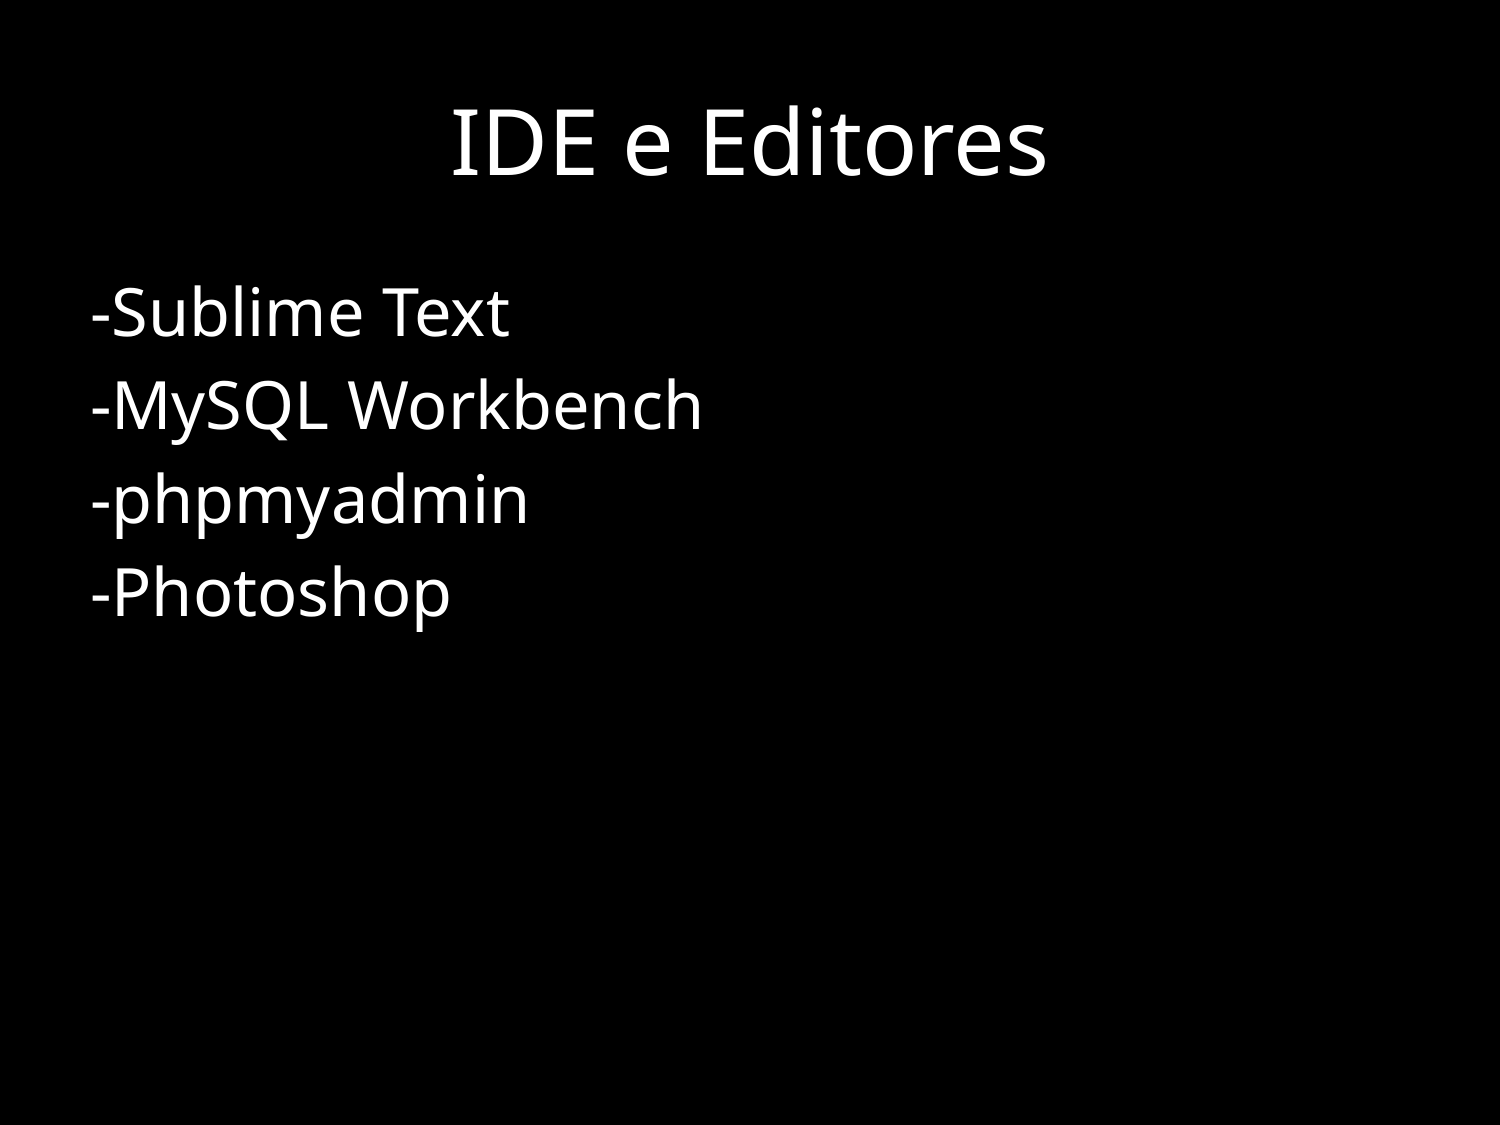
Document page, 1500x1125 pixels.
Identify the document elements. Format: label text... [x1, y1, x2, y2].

list -Sublime Text -MySQL Workbench -phpmyadmin -Photoshop [75, 262, 1425, 1005]
title IDE e Editores [75, 45, 1425, 233]
